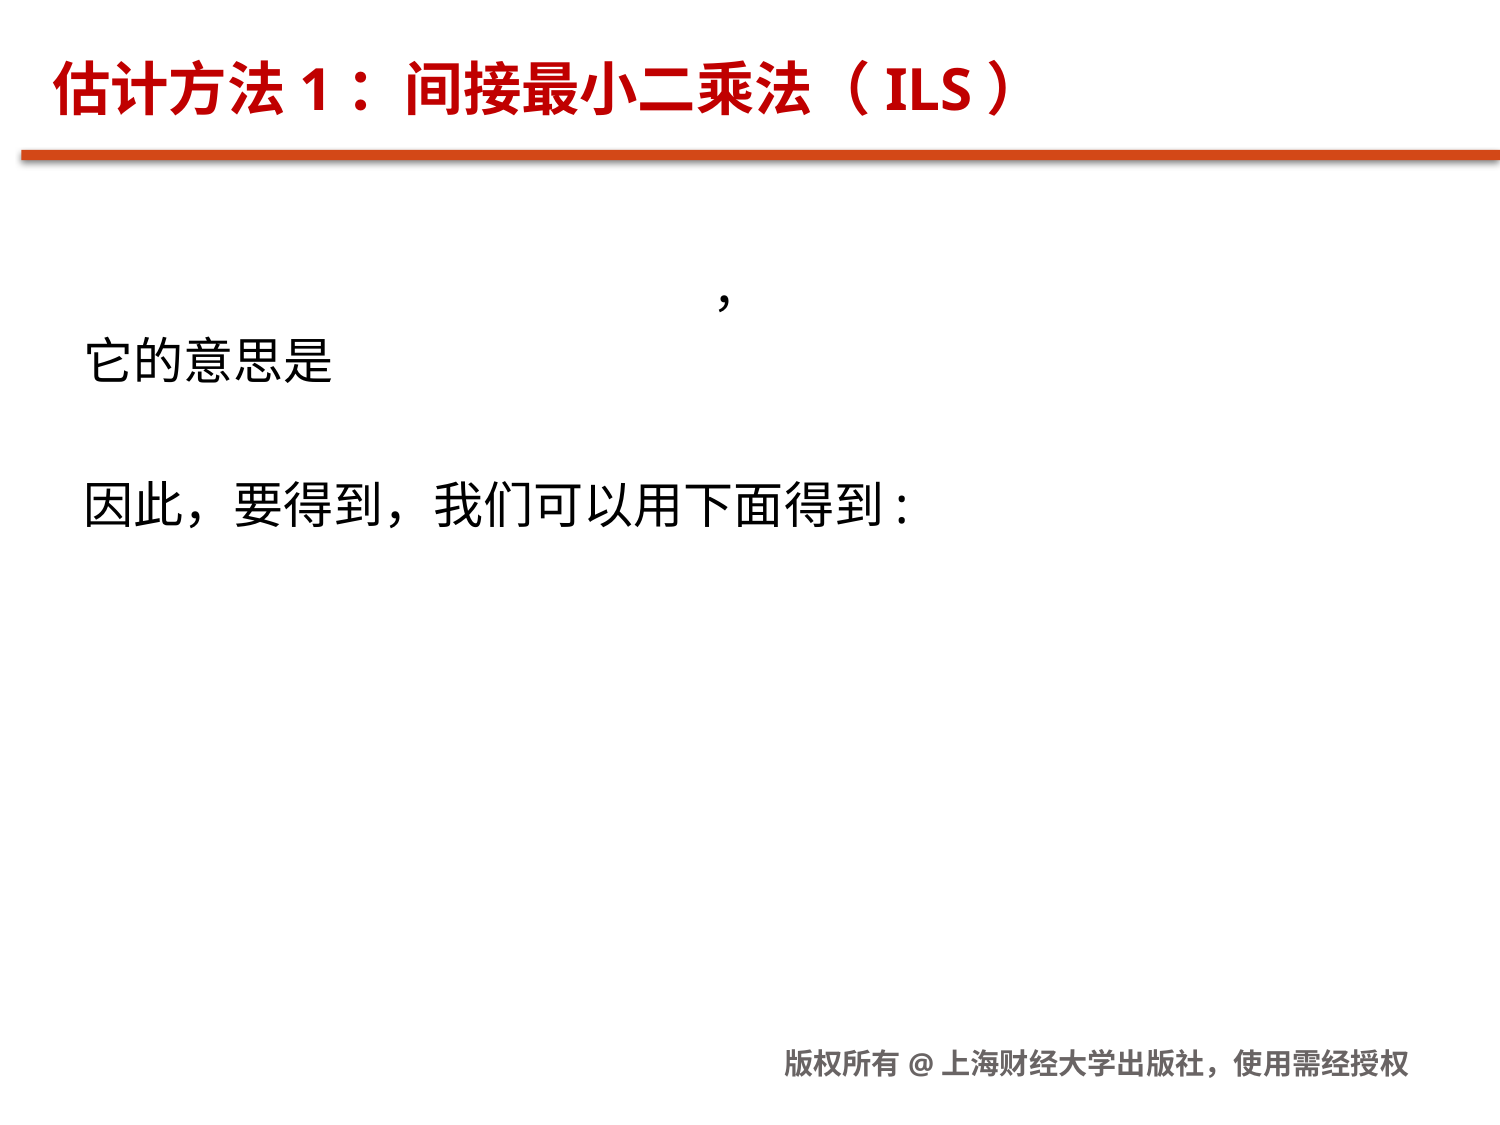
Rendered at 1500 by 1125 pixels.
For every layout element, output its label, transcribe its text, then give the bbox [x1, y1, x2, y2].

title 估计方法1：间接最小二乘法（ILS） [37, 50, 1438, 138]
footer 版权所有@上海财经大学出版社，使用需经授权 [690, 1025, 1500, 1100]
